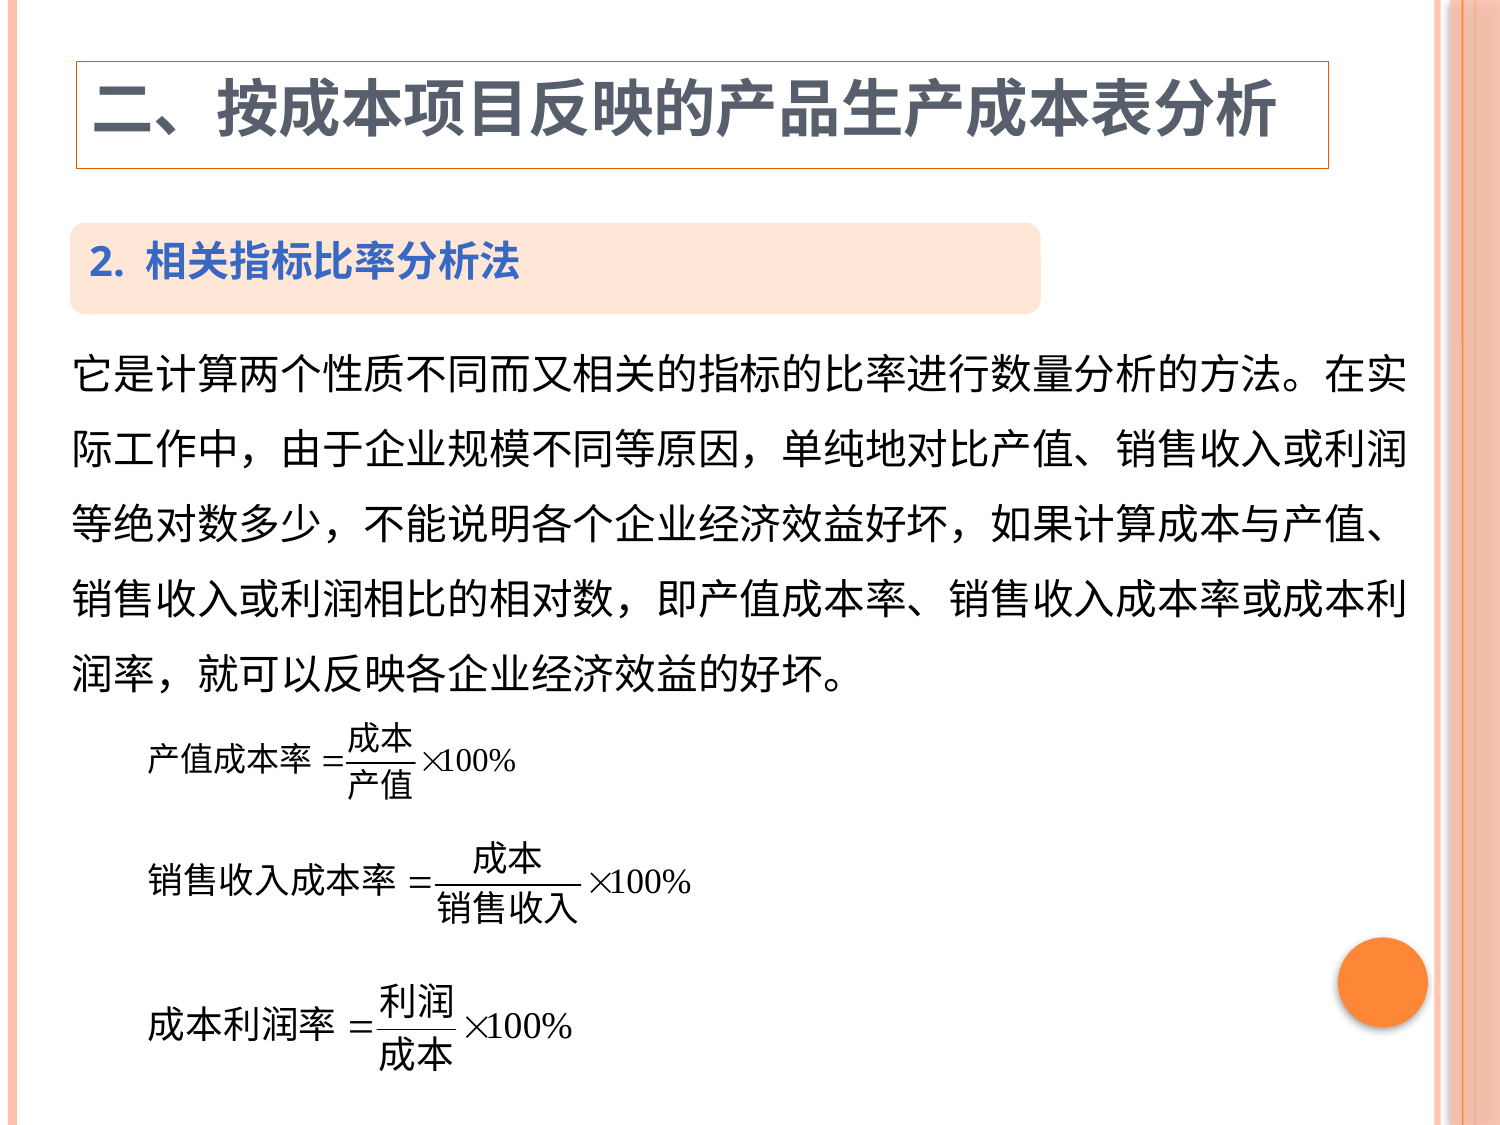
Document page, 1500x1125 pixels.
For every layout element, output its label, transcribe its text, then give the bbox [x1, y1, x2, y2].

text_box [142, 715, 522, 808]
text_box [142, 975, 581, 1081]
text_box 2. 相关指标比率分析法 [69, 222, 1041, 315]
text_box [142, 833, 700, 933]
text_box 二、按成本项目反映的产品生产成本表分析 [76, 61, 1329, 169]
text_box 它是计算两个性质不同而又相关的指标的比率进行数量分析的方法。在实际工作中，由于企业规模不同等原因，单纯地对比产值、销售收入或利润等绝对数多少，不能说明各个企业经济效益好坏，如果计算成本与产值、销售收入或利润相比的相对数，即产值成本率、销售收入成本率或成本利润率，就可以反映各企业经济效益的好坏。 [57, 315, 1459, 693]
